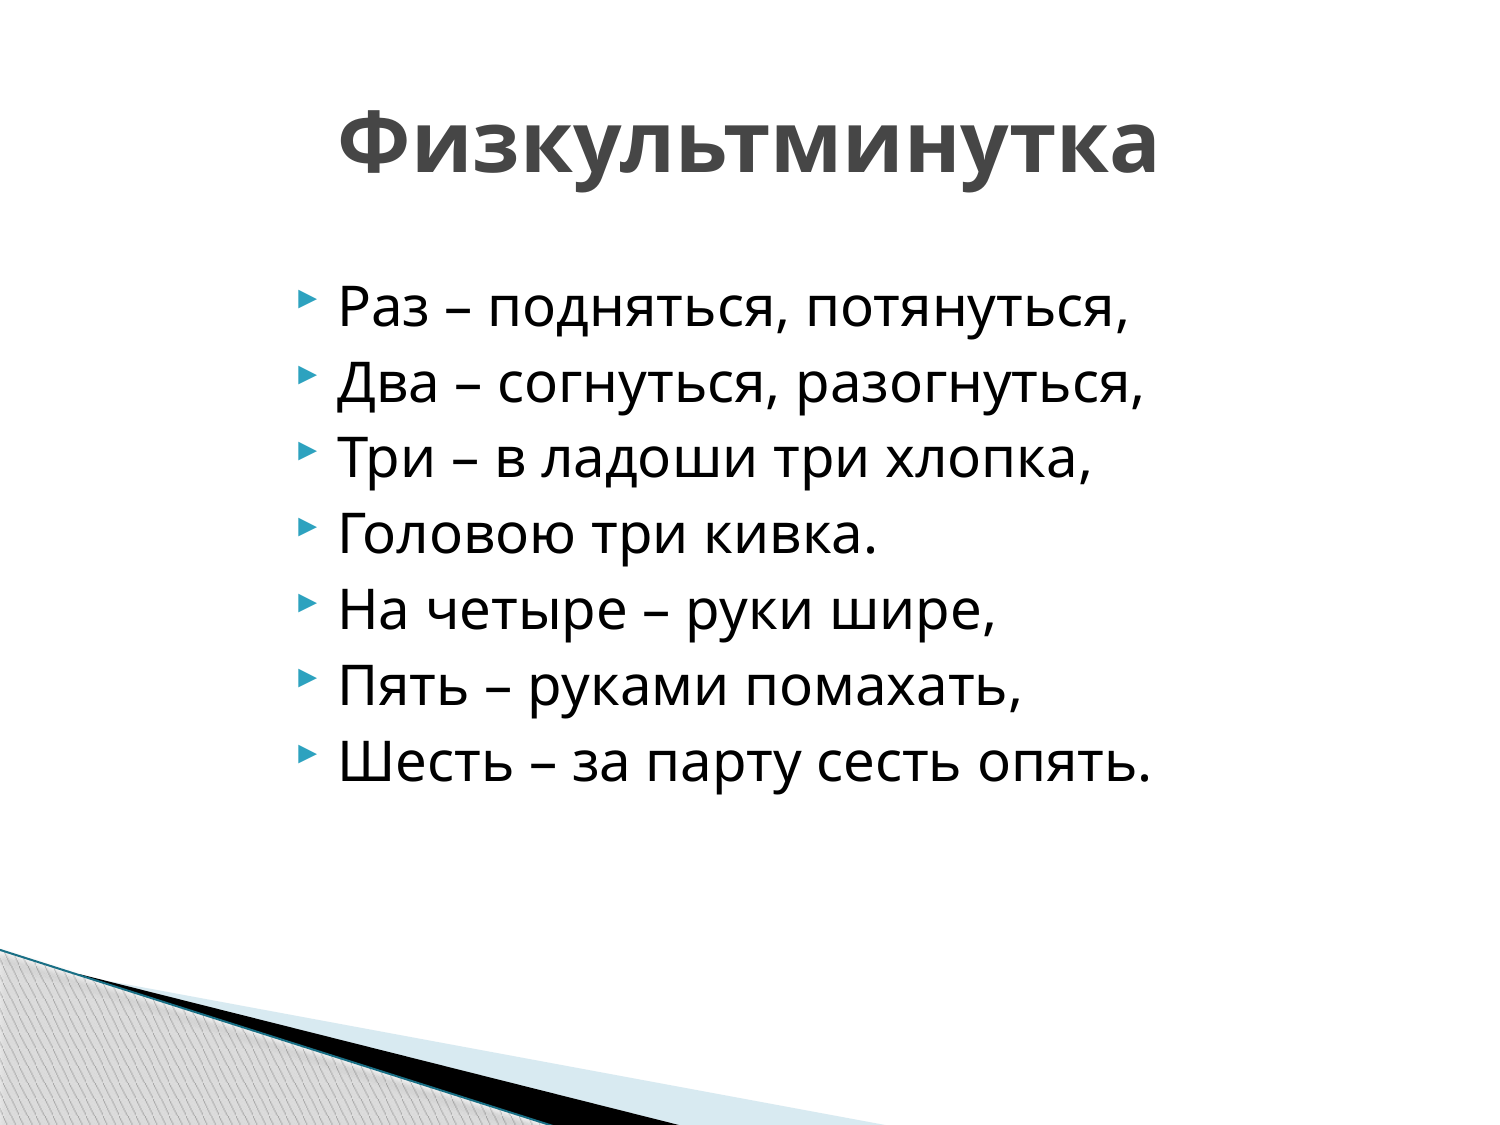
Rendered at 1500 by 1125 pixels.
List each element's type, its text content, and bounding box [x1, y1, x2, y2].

list Раз – подняться, потянуться, Два – согнуться, разогнуться, Три – в ладоши три хлопка, Головою три кивка. На четыре – руки шире, Пять – руками помахать, Шесть – за парту сесть опять. [262, 262, 1238, 1005]
title Физкультминутка [75, 45, 1425, 233]
